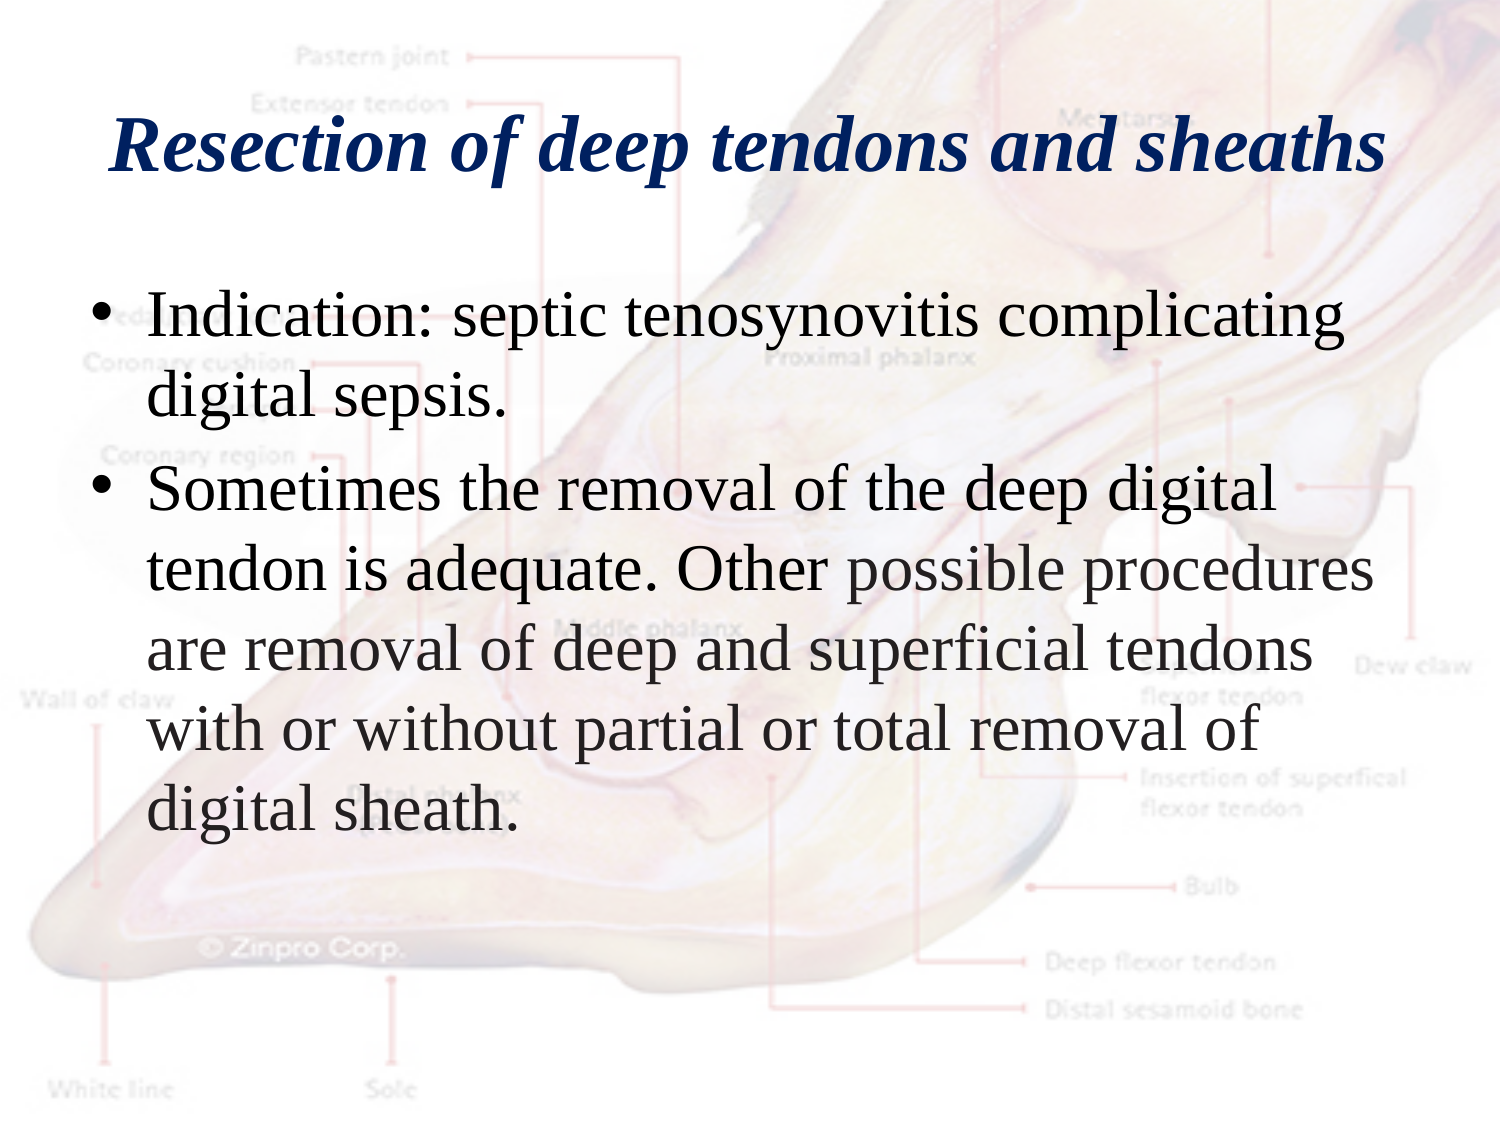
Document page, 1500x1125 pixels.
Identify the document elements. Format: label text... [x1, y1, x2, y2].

title Resection of deep tendons and sheaths [75, 45, 1425, 233]
list Indication: septic tenosynovitis complicating digital sepsis. Sometimes the removal of the deep digital tendon is adequate. Other possible procedures are removal of deep and superficial tendons with or without partial or total removal of digital sheath. [75, 262, 1425, 1005]
